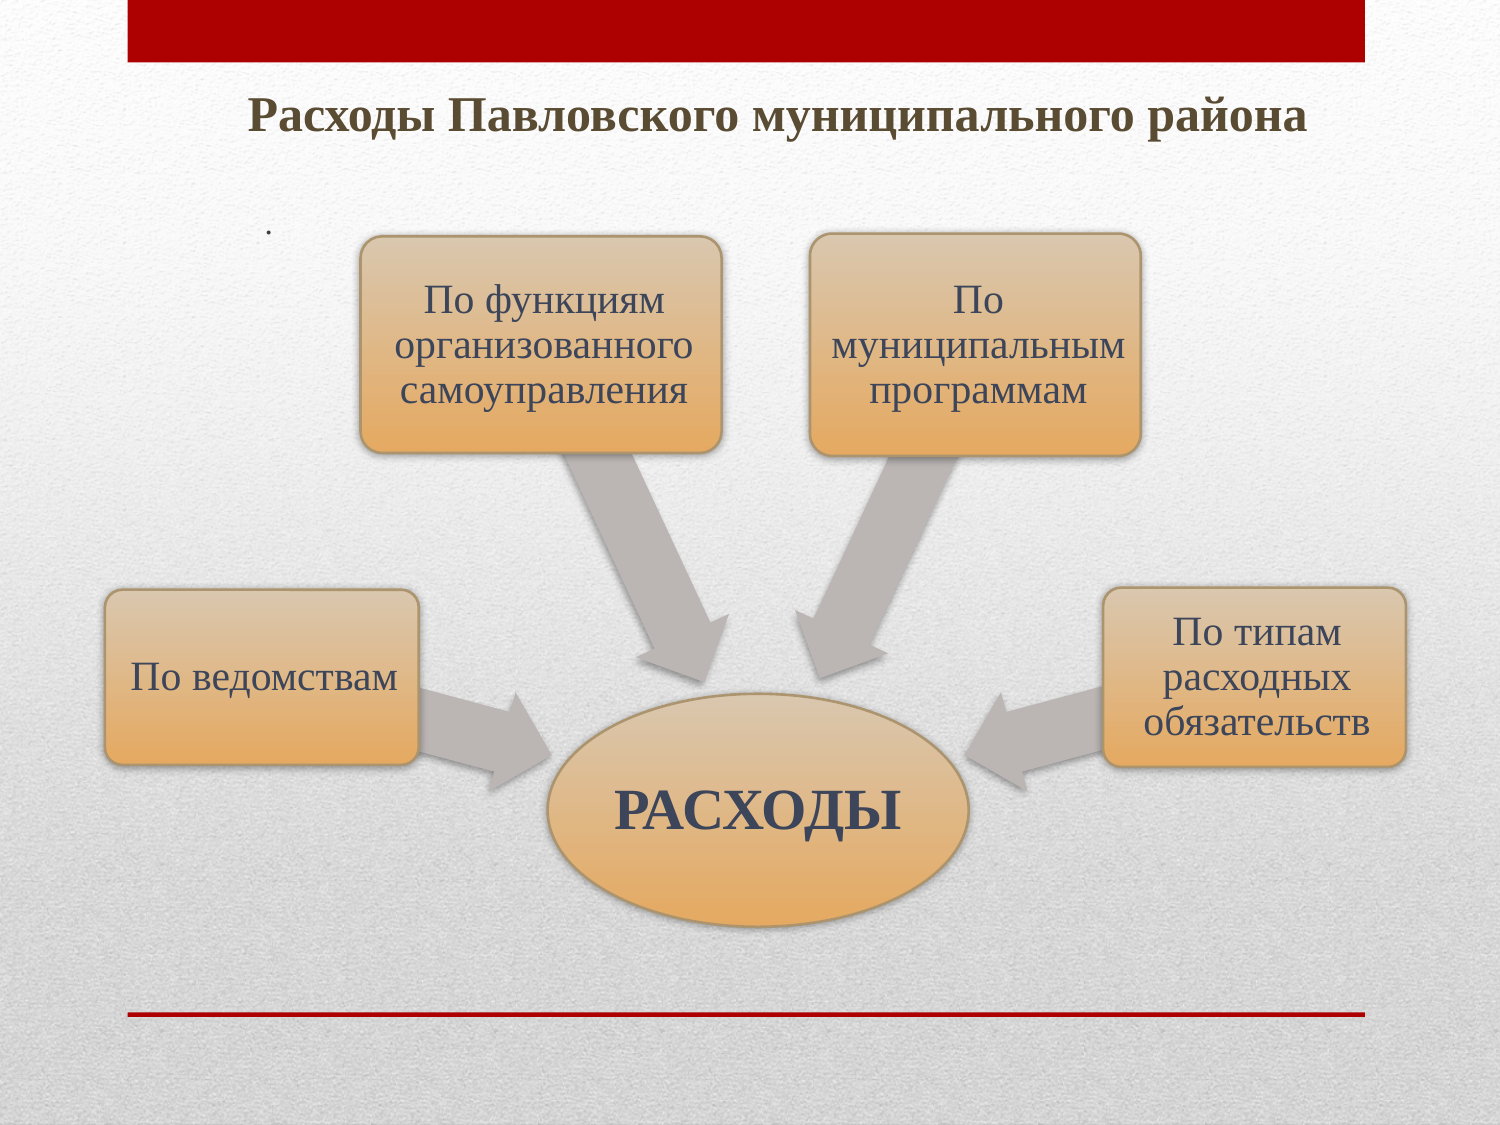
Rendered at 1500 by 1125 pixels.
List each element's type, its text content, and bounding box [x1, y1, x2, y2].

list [86, 160, 1425, 1001]
title Расходы Павловского муниципального района [87, 78, 1468, 149]
